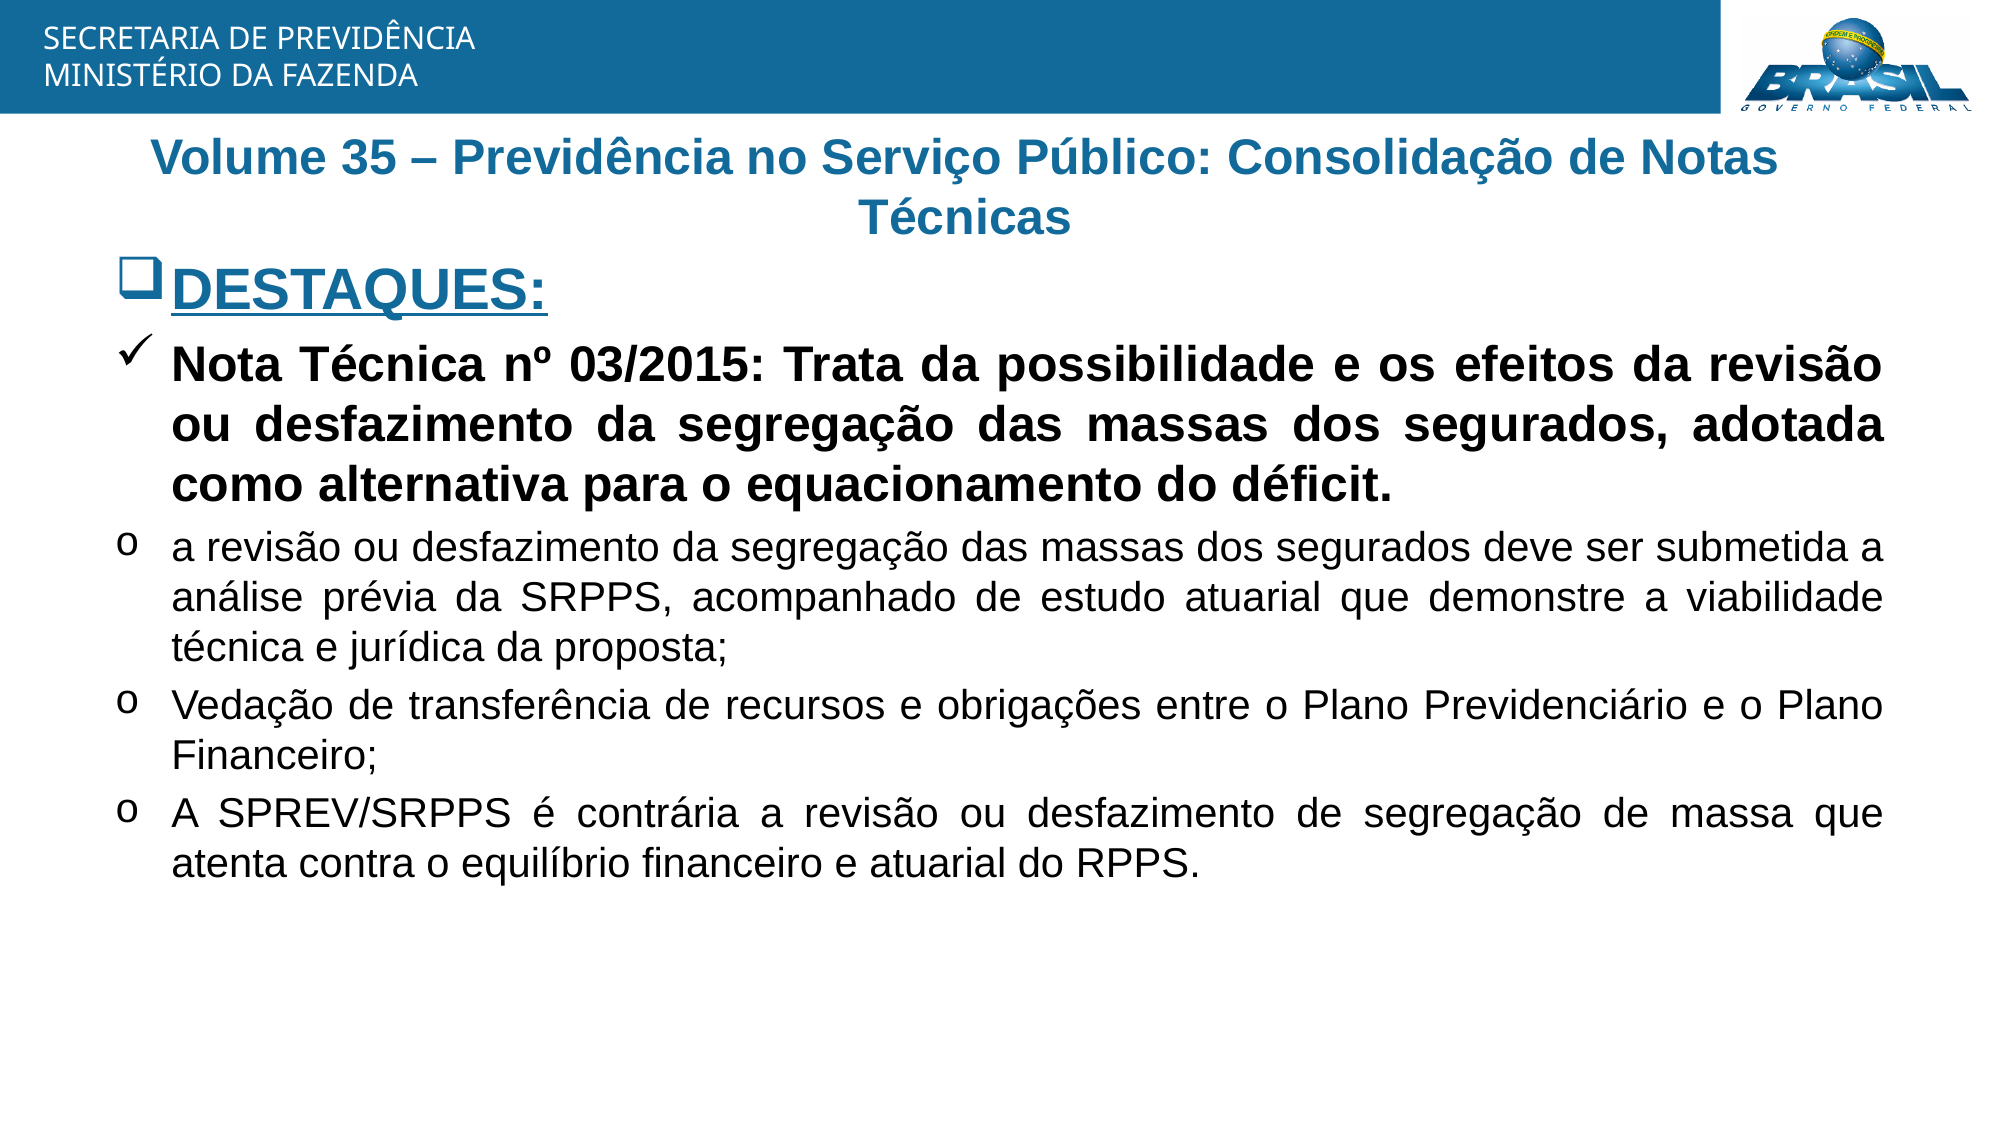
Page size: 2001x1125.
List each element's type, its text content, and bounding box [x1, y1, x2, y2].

picture [1741, 18, 1972, 111]
title Volume 35 – Previdência no Serviço Público: Consolidação de Notas Técnicas [31, 125, 1901, 244]
list DESTAQUES: Nota Técnica nº 03/2015: Trata da possibilidade e os efeitos da revisão ou desfazimento da segregação das massas dos segurados, adotada como alternativa para o equacionamento do déficit. a revisão ou desfazimento da segregação das massas dos segurados deve ser submetida a análise prévia da SRPPS, acompanhado de estudo atuarial que demonstre a viabilidade técnica e jurídica da proposta; Vedação de transferência de recursos e obrigações entre o Plano Previdenciário e o Plano Financeiro; A SPREV/SRPPS é contrária a revisão ou desfazimento de segregação de massa que atenta contra o equilíbrio financeiro e atuarial do RPPS. [99, 243, 1901, 970]
